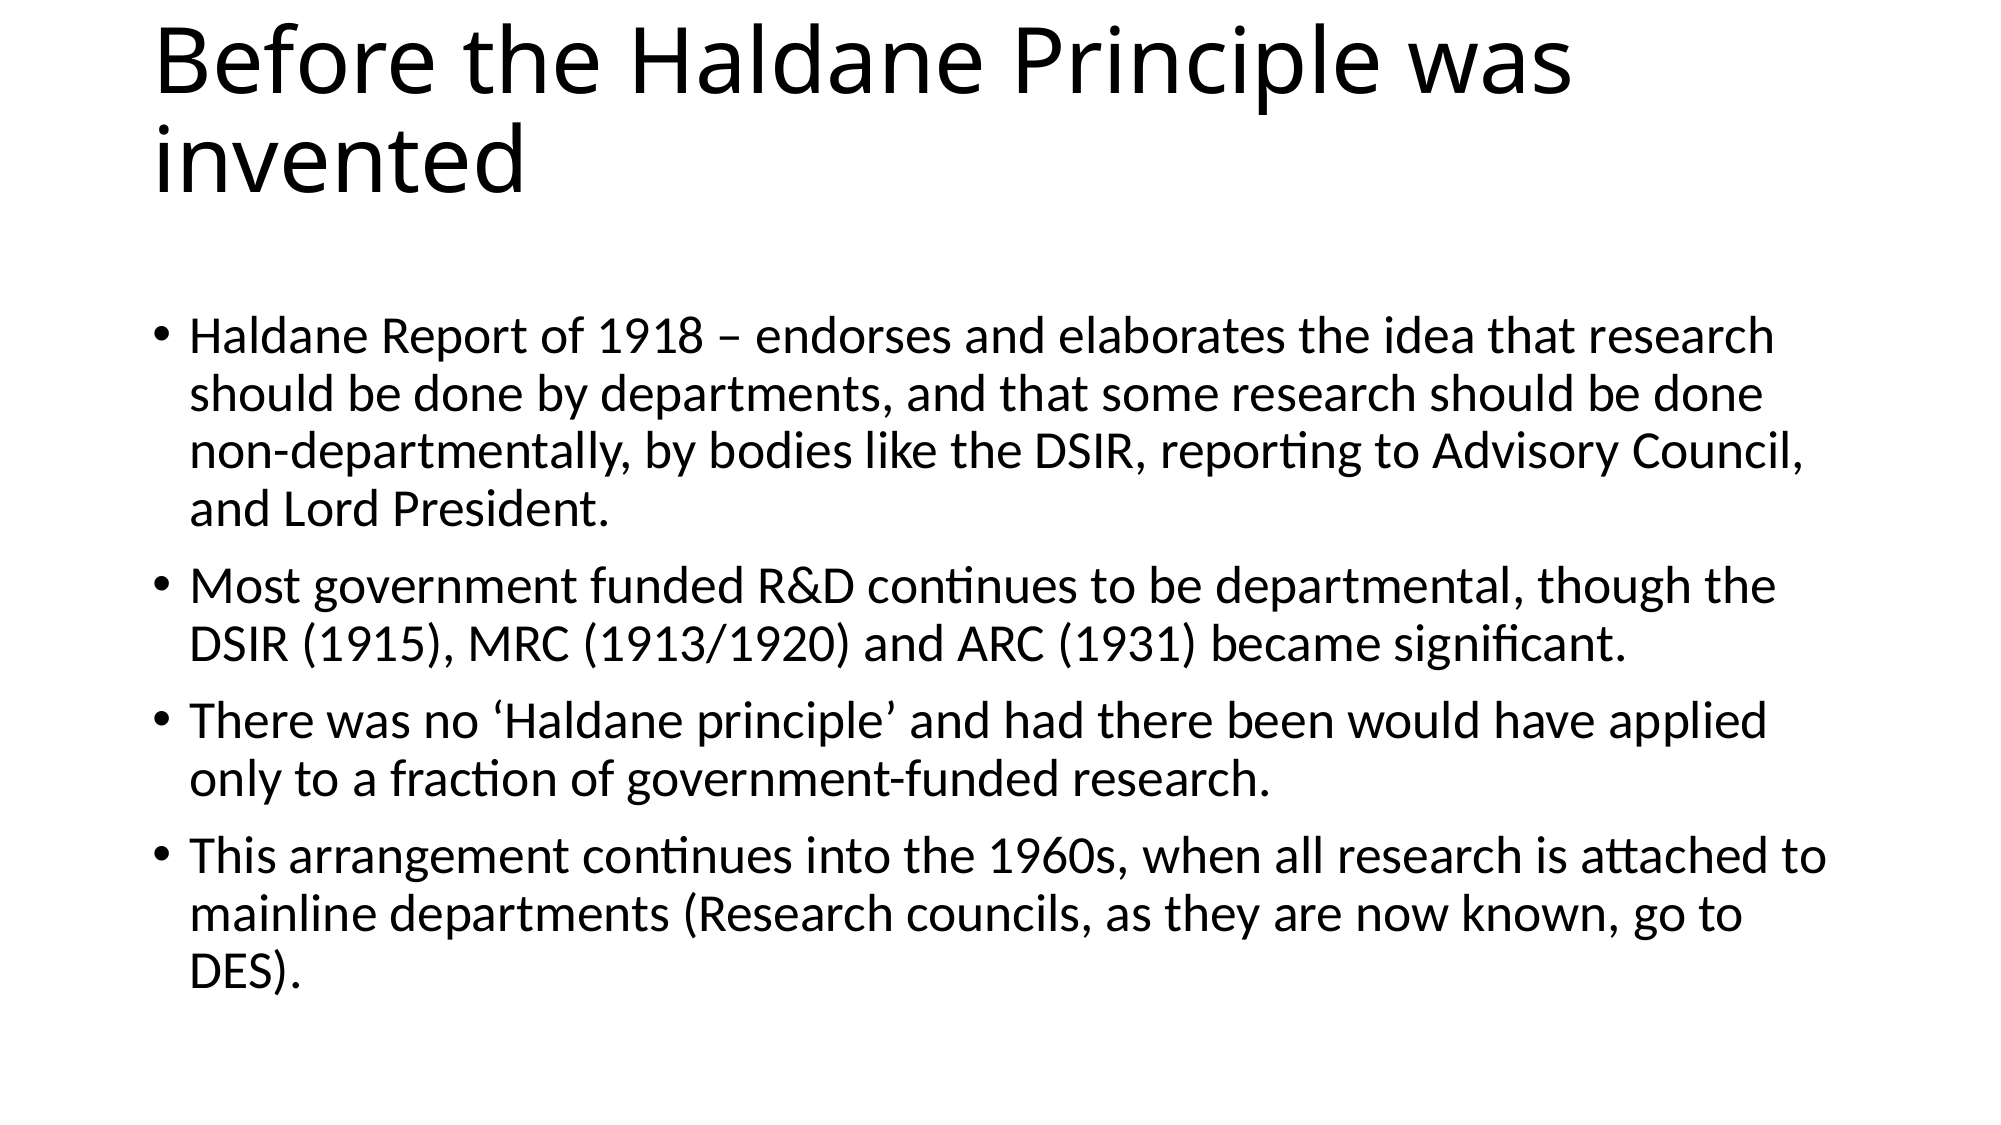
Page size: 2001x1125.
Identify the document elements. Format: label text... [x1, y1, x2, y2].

title Before the Haldane Principle was invented [137, 59, 1863, 278]
list Haldane Report of 1918 – endorses and elaborates the idea that research should be done by departments, and that some research should be done non-departmentally, by bodies like the DSIR, reporting to Advisory Council, and Lord President. Most government funded R&D continues to be departmental, though the DSIR (1915), MRC (1913/1920) and ARC (1931) became significant. There was no ‘Haldane principle’ and had there been would have applied only to a fraction of government-funded research. This arrangement continues into the 1960s, when all research is attached to mainline departments (Research councils, as they are now known, go to DES). [137, 299, 1863, 1014]
